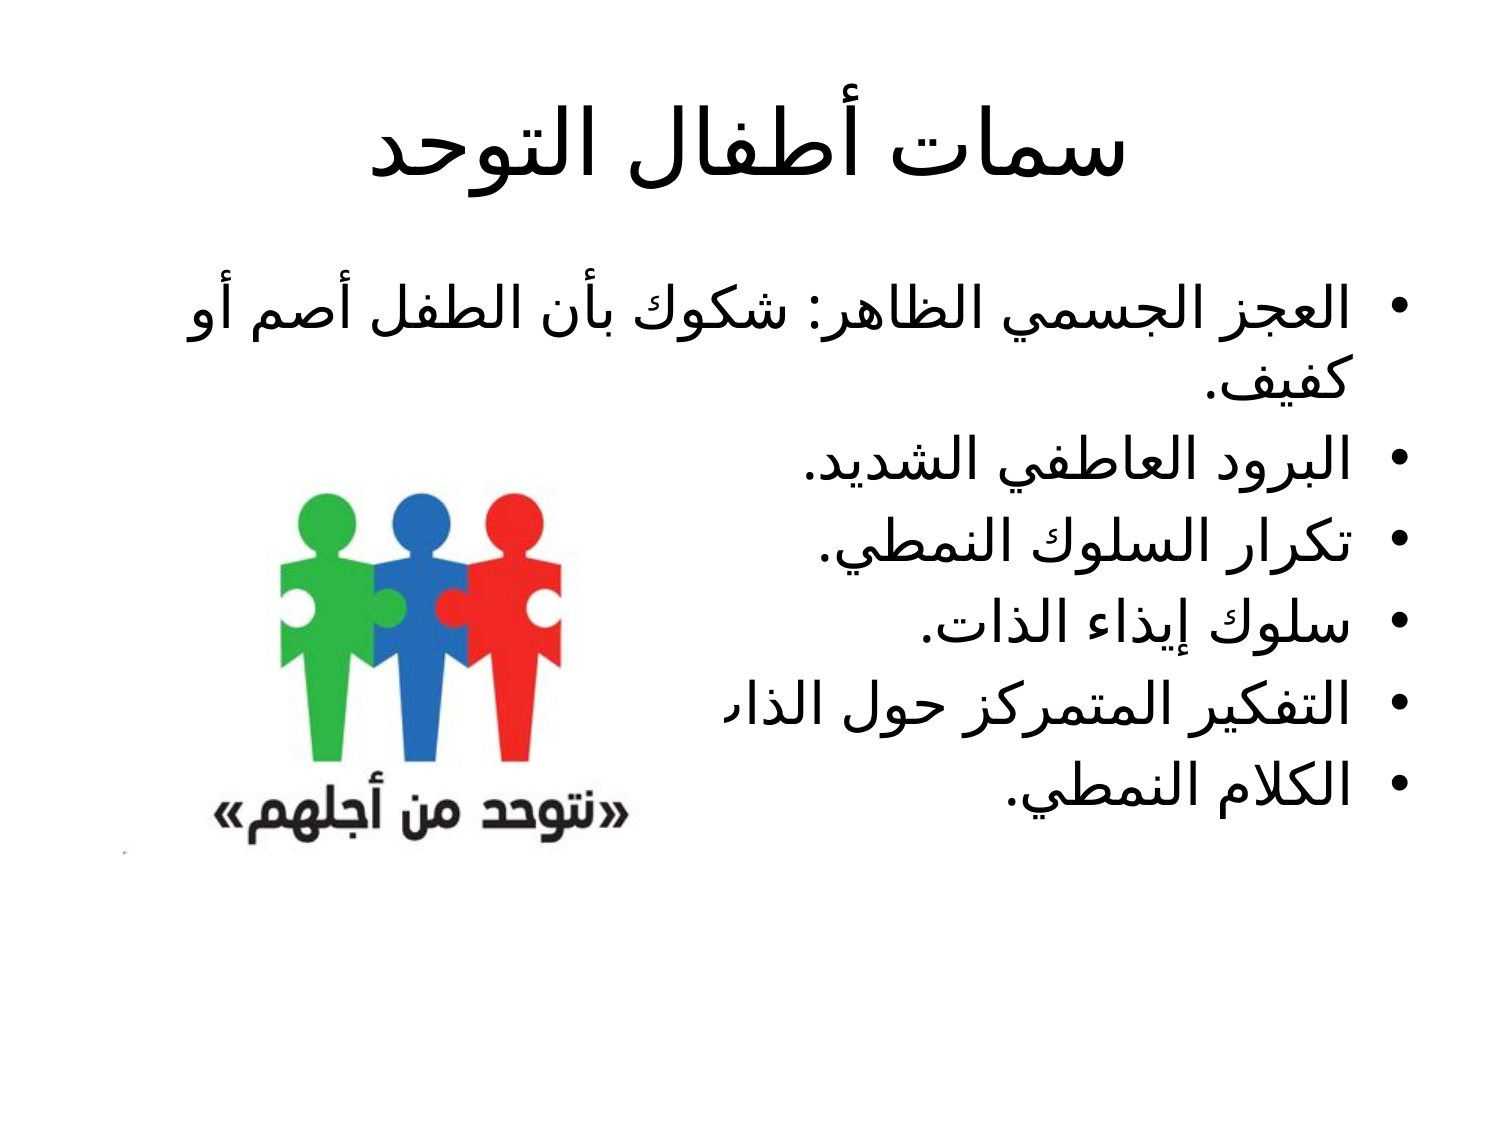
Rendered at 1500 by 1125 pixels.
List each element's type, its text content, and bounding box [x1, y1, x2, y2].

list العجز الجسمي الظاهر: شكوك بأن الطفل أصم أو كفيف. البرود العاطفي الشديد. تكرار السلوك النمطي. سلوك إيذاء الذات. التفكير المتمركز حول الذات. الكلام النمطي. [75, 262, 1425, 1005]
picture [123, 479, 725, 855]
title سمات أطفال التوحد [75, 45, 1425, 233]
